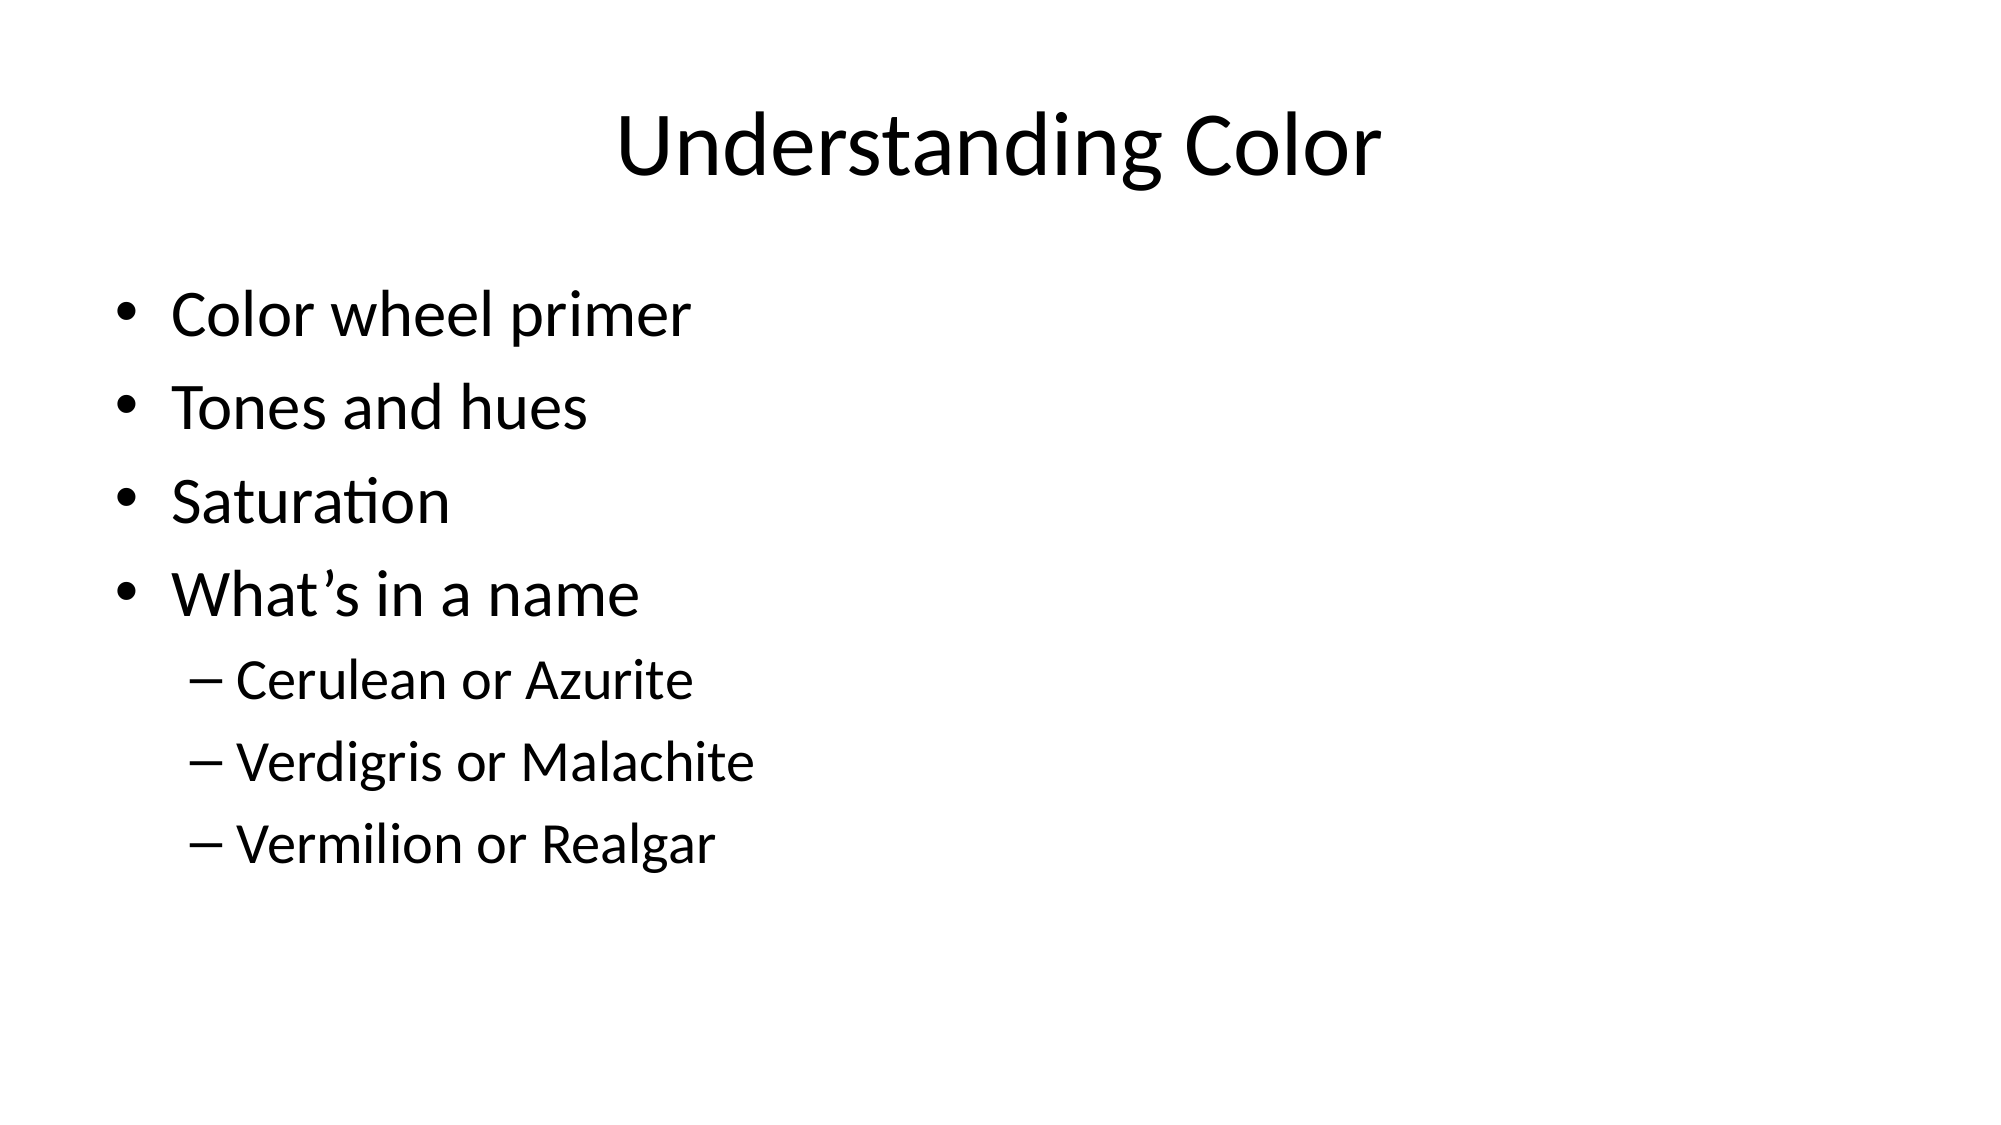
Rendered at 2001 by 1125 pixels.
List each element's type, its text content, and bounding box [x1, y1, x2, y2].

title Understanding Color [99, 45, 1900, 233]
list Color wheel primer Tones and hues Saturation What’s in a name Cerulean or Azurite Verdigris or Malachite Vermilion or Realgar [99, 262, 1900, 1005]
